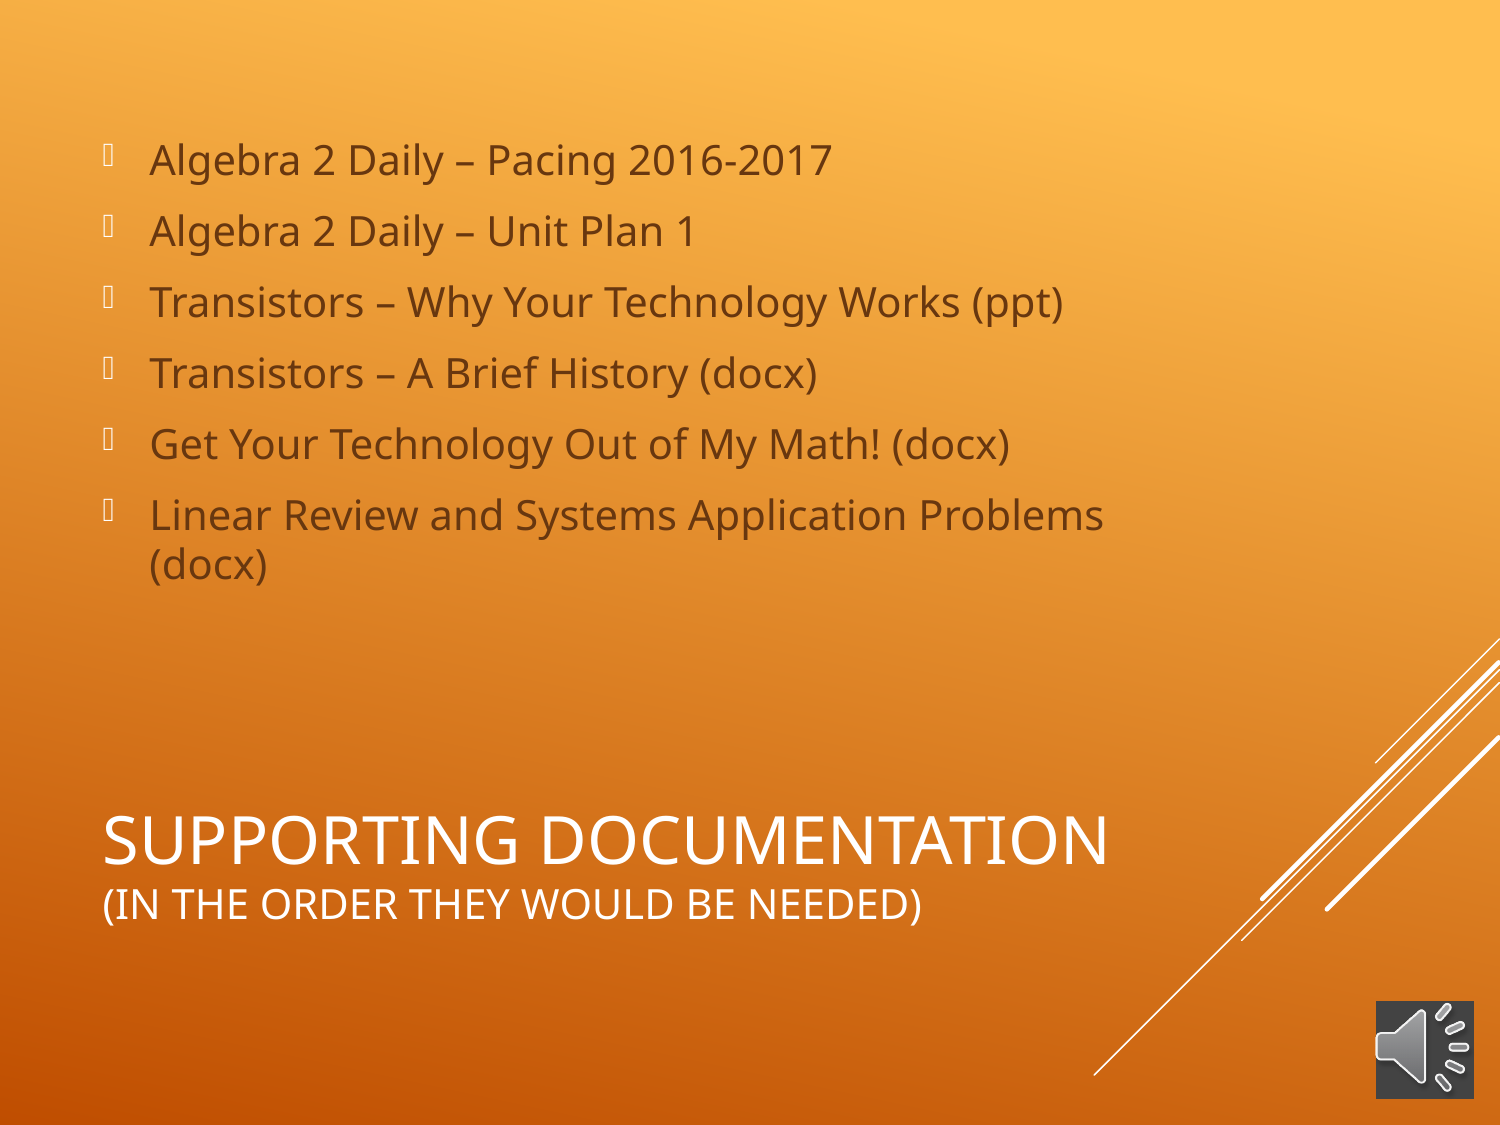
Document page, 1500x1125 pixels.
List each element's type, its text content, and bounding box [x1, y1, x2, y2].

list Algebra 2 Daily – Pacing 2016-2017 Algebra 2 Daily – Unit Plan 1 Transistors – Why Your Technology Works (ppt) Transistors – A Brief History (docx) Get Your Technology Out of My Math! (docx) Linear Review and Systems Application Problems (docx) [87, 87, 1163, 706]
picture [1374, 999, 1476, 1101]
title Supporting Documentation (In the order they would be needed) [87, 737, 1163, 988]
